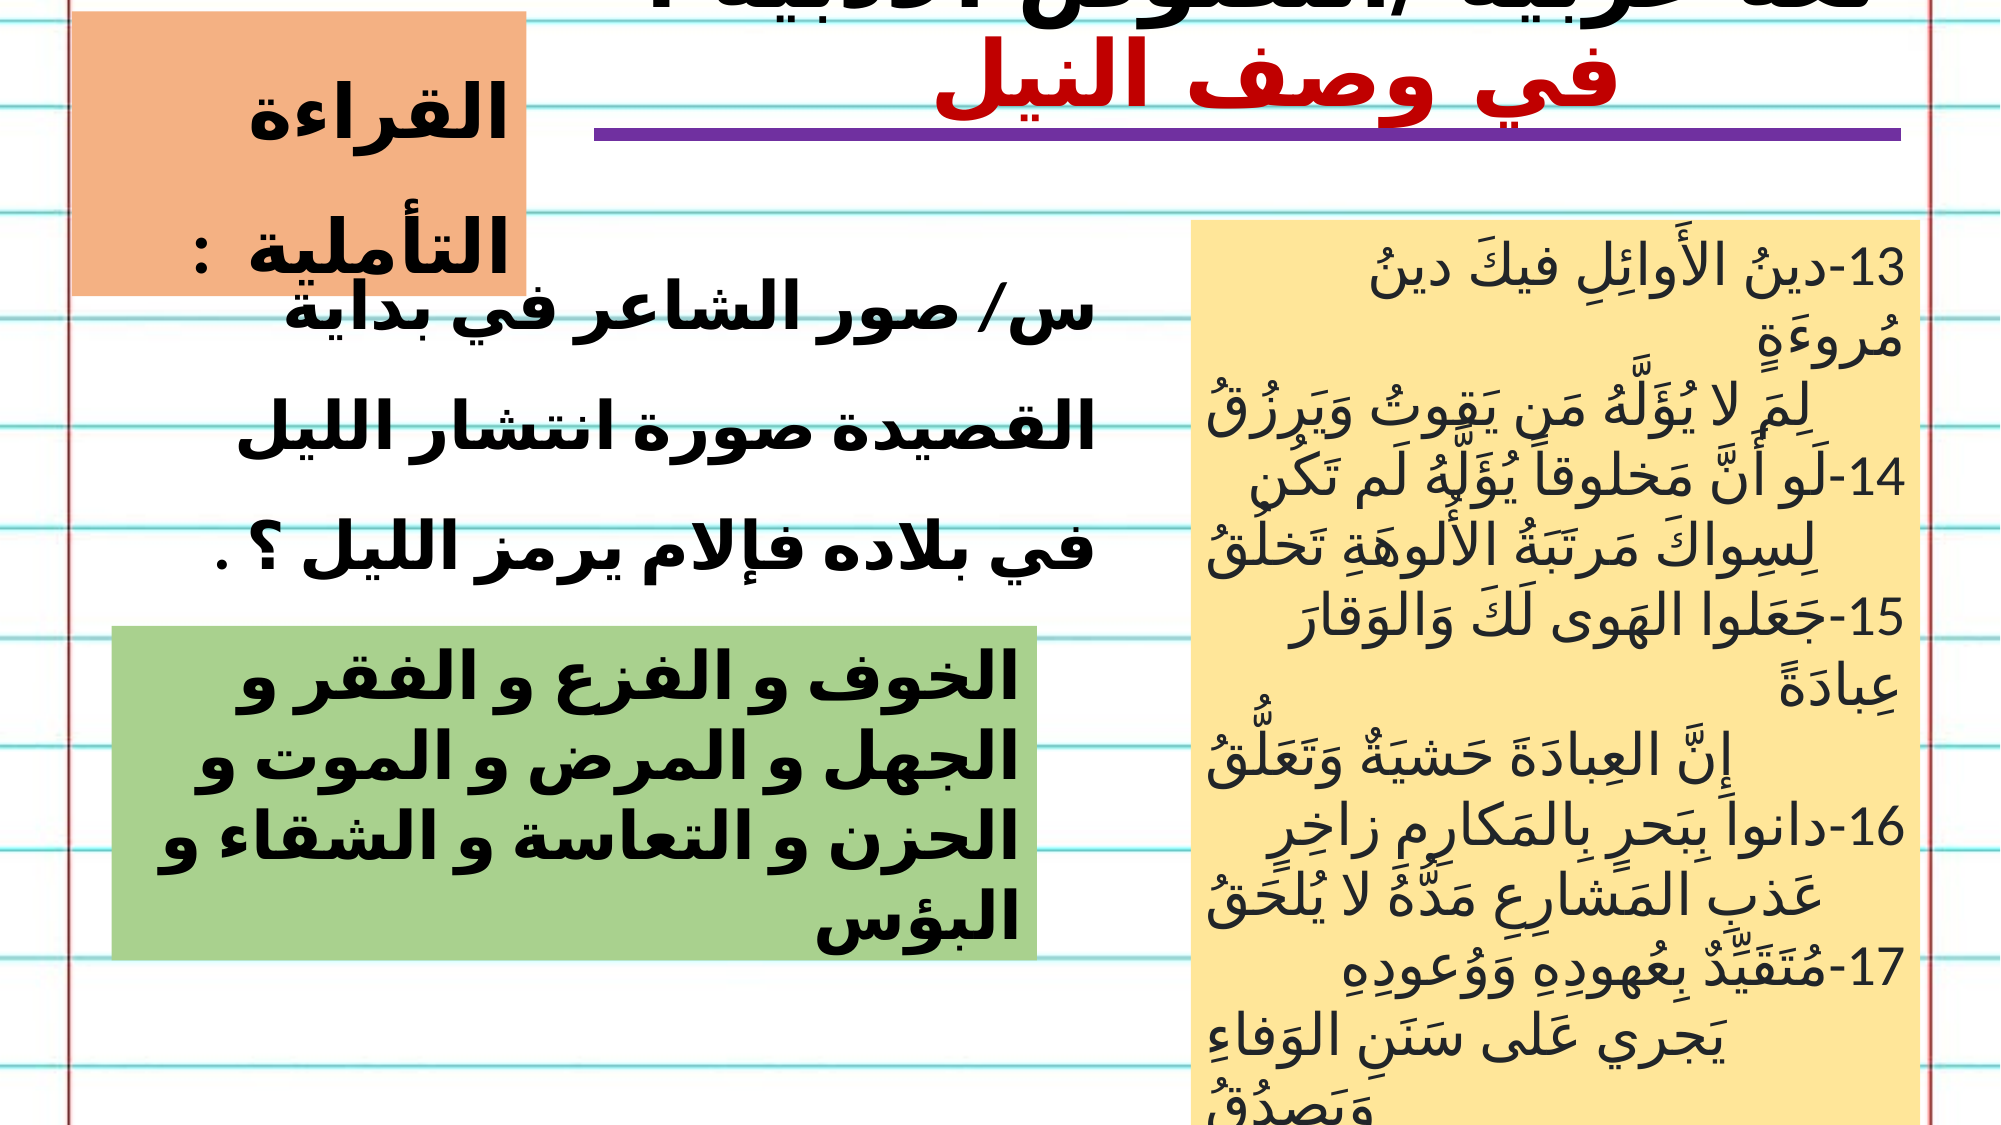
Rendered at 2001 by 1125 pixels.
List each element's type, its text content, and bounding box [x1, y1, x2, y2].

text_box القراءة التأملية : [71, 11, 527, 297]
picture [1039, 0, 1066, 11]
text_box الخوف و الفزع و الفقر و الجهل و المرض و الموت و الحزن و التعاسة و الشقاء و البؤس [111, 625, 1037, 961]
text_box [594, 11, 1902, 135]
text_box س/ صور الشاعر في بداية القصيدة صورة انتشار الليل في بلاده فإلام يرمز الليل ؟ . [116, 215, 1114, 591]
picture [1079, 0, 1172, 11]
text_box 13-دينُ الأَوائِلِ فيكَ دينُ مُروءَةٍ لِمَ لا يُؤَلَّهُ مَن يَقوتُ وَيَرزُقُ 14-لَو أَنَّ مَخلوقاً يُؤَلَّهُ لَم تَكُن لِسِواكَ مَرتَبَةُ الأُلوهَةِ تَخلُقُ 15-جَعَلوا الهَوى لَكَ وَالوَقارَ عِبادَةً إِنَّ العِبادَةَ حَشيَةٌ وَتَعَلُّقُ 16-دانوا بِبَحرٍ بِالمَكارِمِ زاخِرٍ عَذبِ المَشارِعِ مَدُّهُ لا يُلحَقُ 17-مُتَقَيِّدٌ بِعُهودِهِ وَوُعودِهِ يَجري عَلى سَنَنِ الوَفاءِ وَيَصدُقُ [1190, 219, 1921, 1125]
picture [1402, 0, 1614, 11]
picture [1189, 0, 1396, 11]
picture [0, 0, 2001, 1125]
